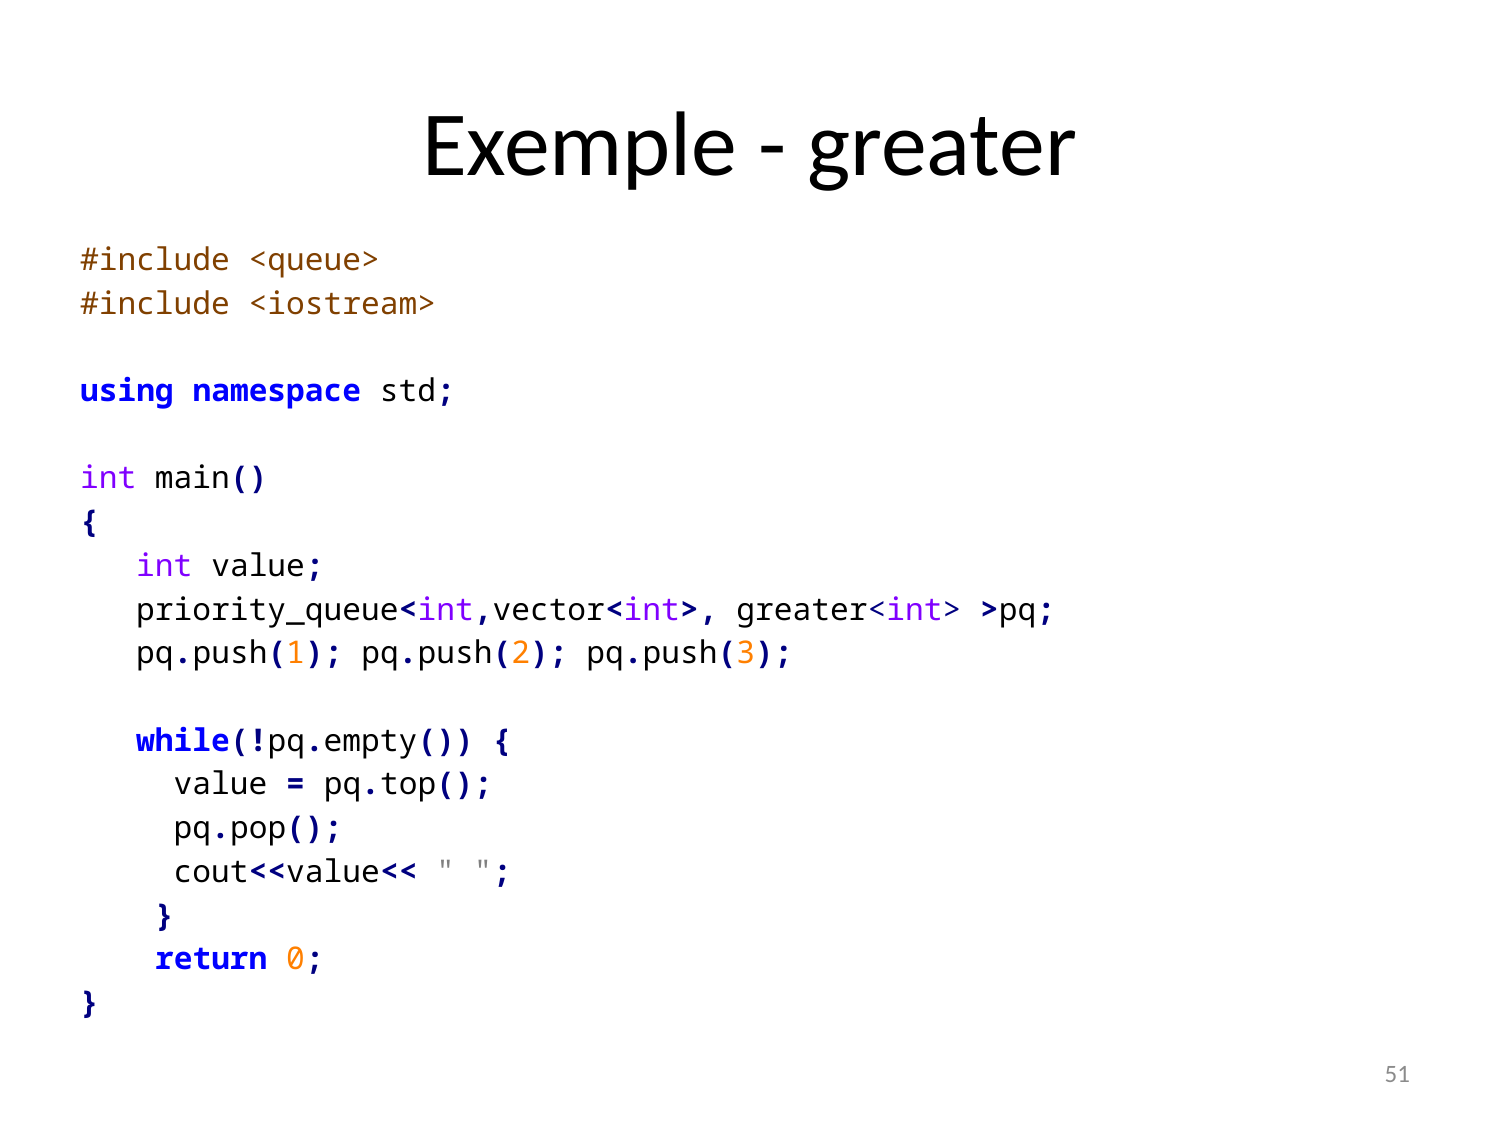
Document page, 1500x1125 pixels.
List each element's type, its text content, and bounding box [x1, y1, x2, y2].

slide_number 51 [1074, 1042, 1425, 1103]
list #include <queue> #include <iostream> using namespace std; int main() { int value; priority_queue<int,vector<int>, greater<int> >pq; pq.push(1); pq.push(2); pq.push(3); while(!pq.empty()) { value = pq.top(); pq.pop(); cout<<value<< " "; } return 0; } [64, 231, 1415, 1047]
title Exemple - greater [75, 45, 1425, 233]
